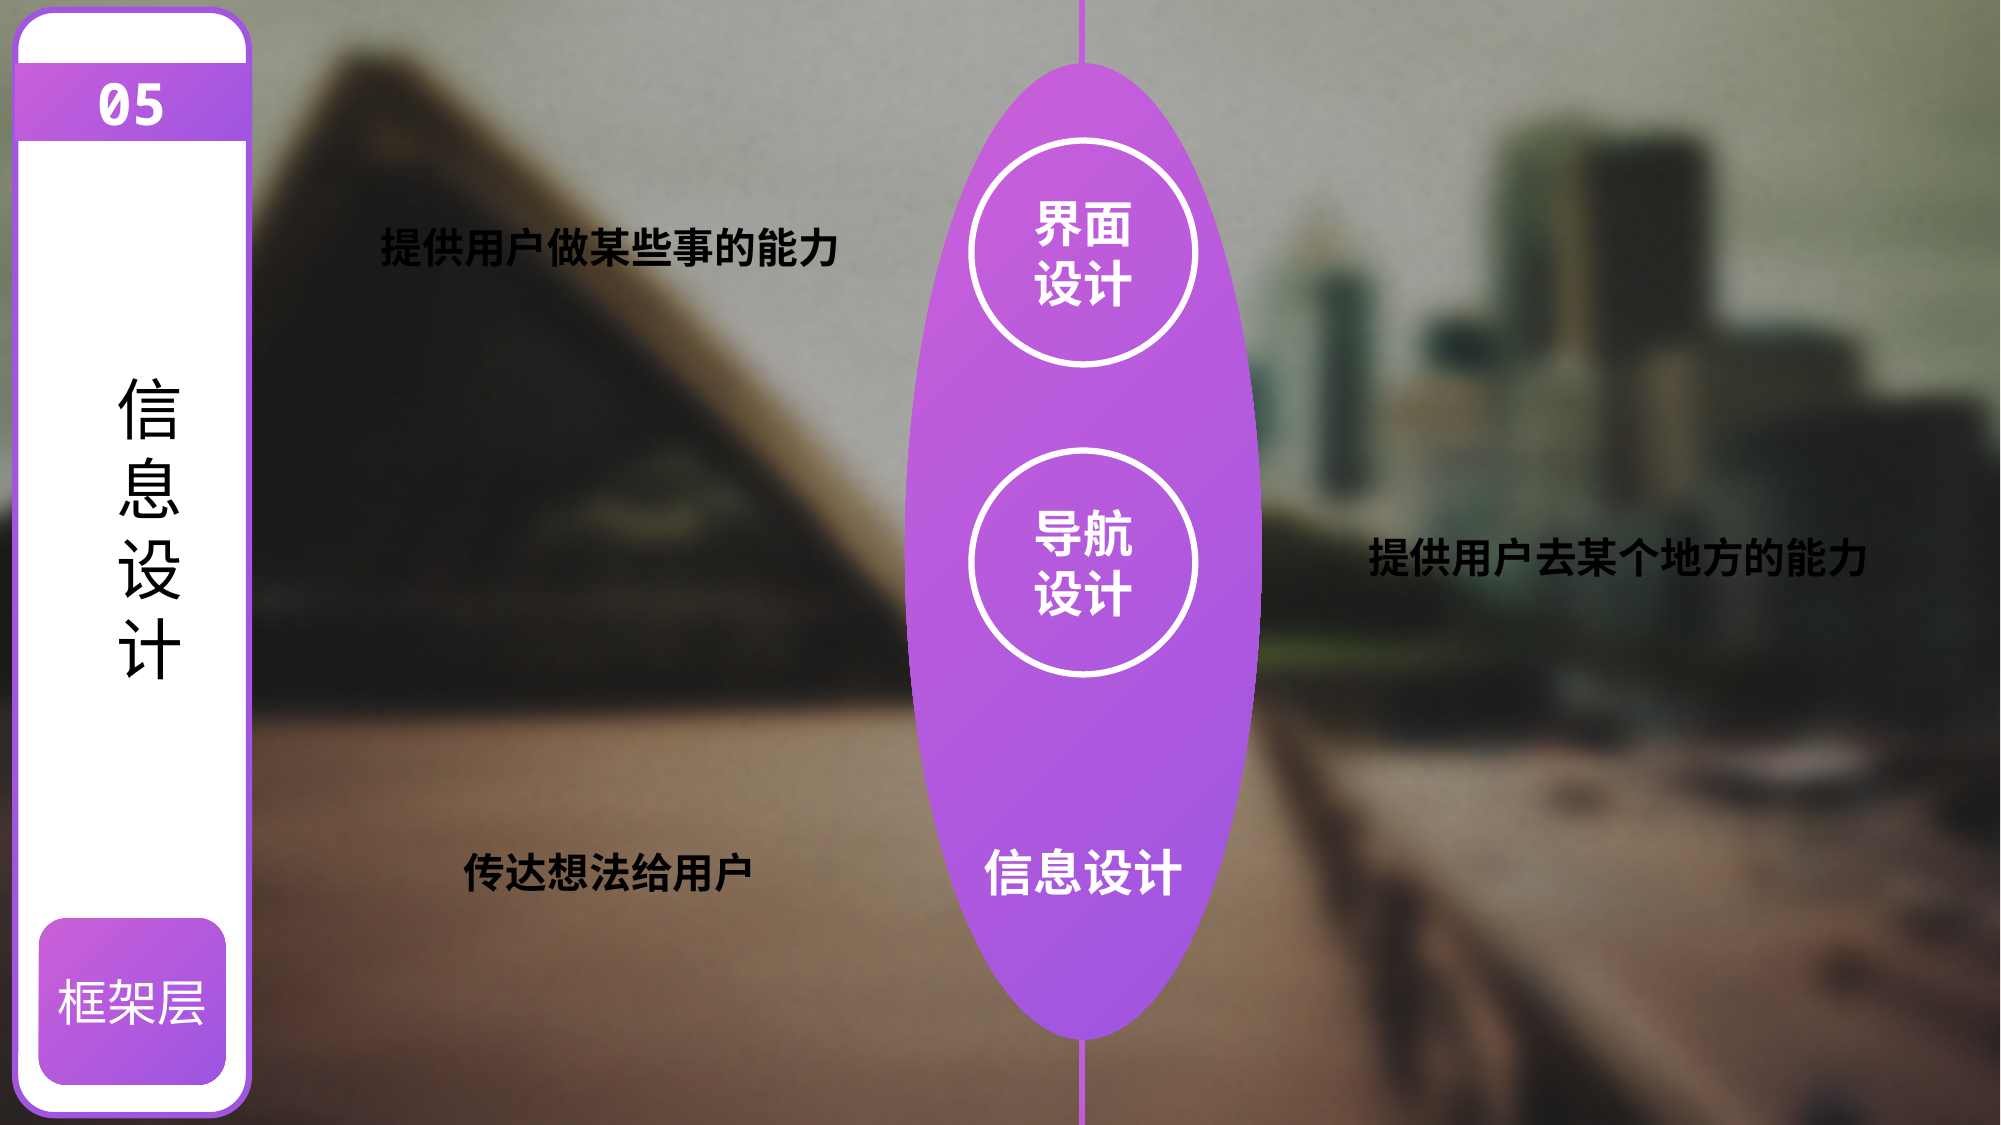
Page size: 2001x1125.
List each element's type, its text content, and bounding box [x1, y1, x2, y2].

text_box 05 [14, 63, 250, 142]
text_box [903, 62, 1263, 885]
text_box [961, 910, 1206, 1041]
text_box 导航设计 [970, 449, 1197, 676]
text_box 提供用户做某些事的能力 [364, 214, 856, 280]
text_box 传达想法给用户 [341, 839, 879, 905]
text_box [37, 917, 227, 1086]
text_box 信息设计 [101, 360, 161, 695]
text_box 信息设计 [952, 834, 1215, 910]
text_box 框架层 [39, 963, 225, 1039]
text_box 提供用户去某个地方的能力 [1349, 524, 1888, 590]
text_box [14, 8, 250, 63]
text_box [14, 142, 250, 1117]
text_box 界面设计 [970, 139, 1197, 366]
